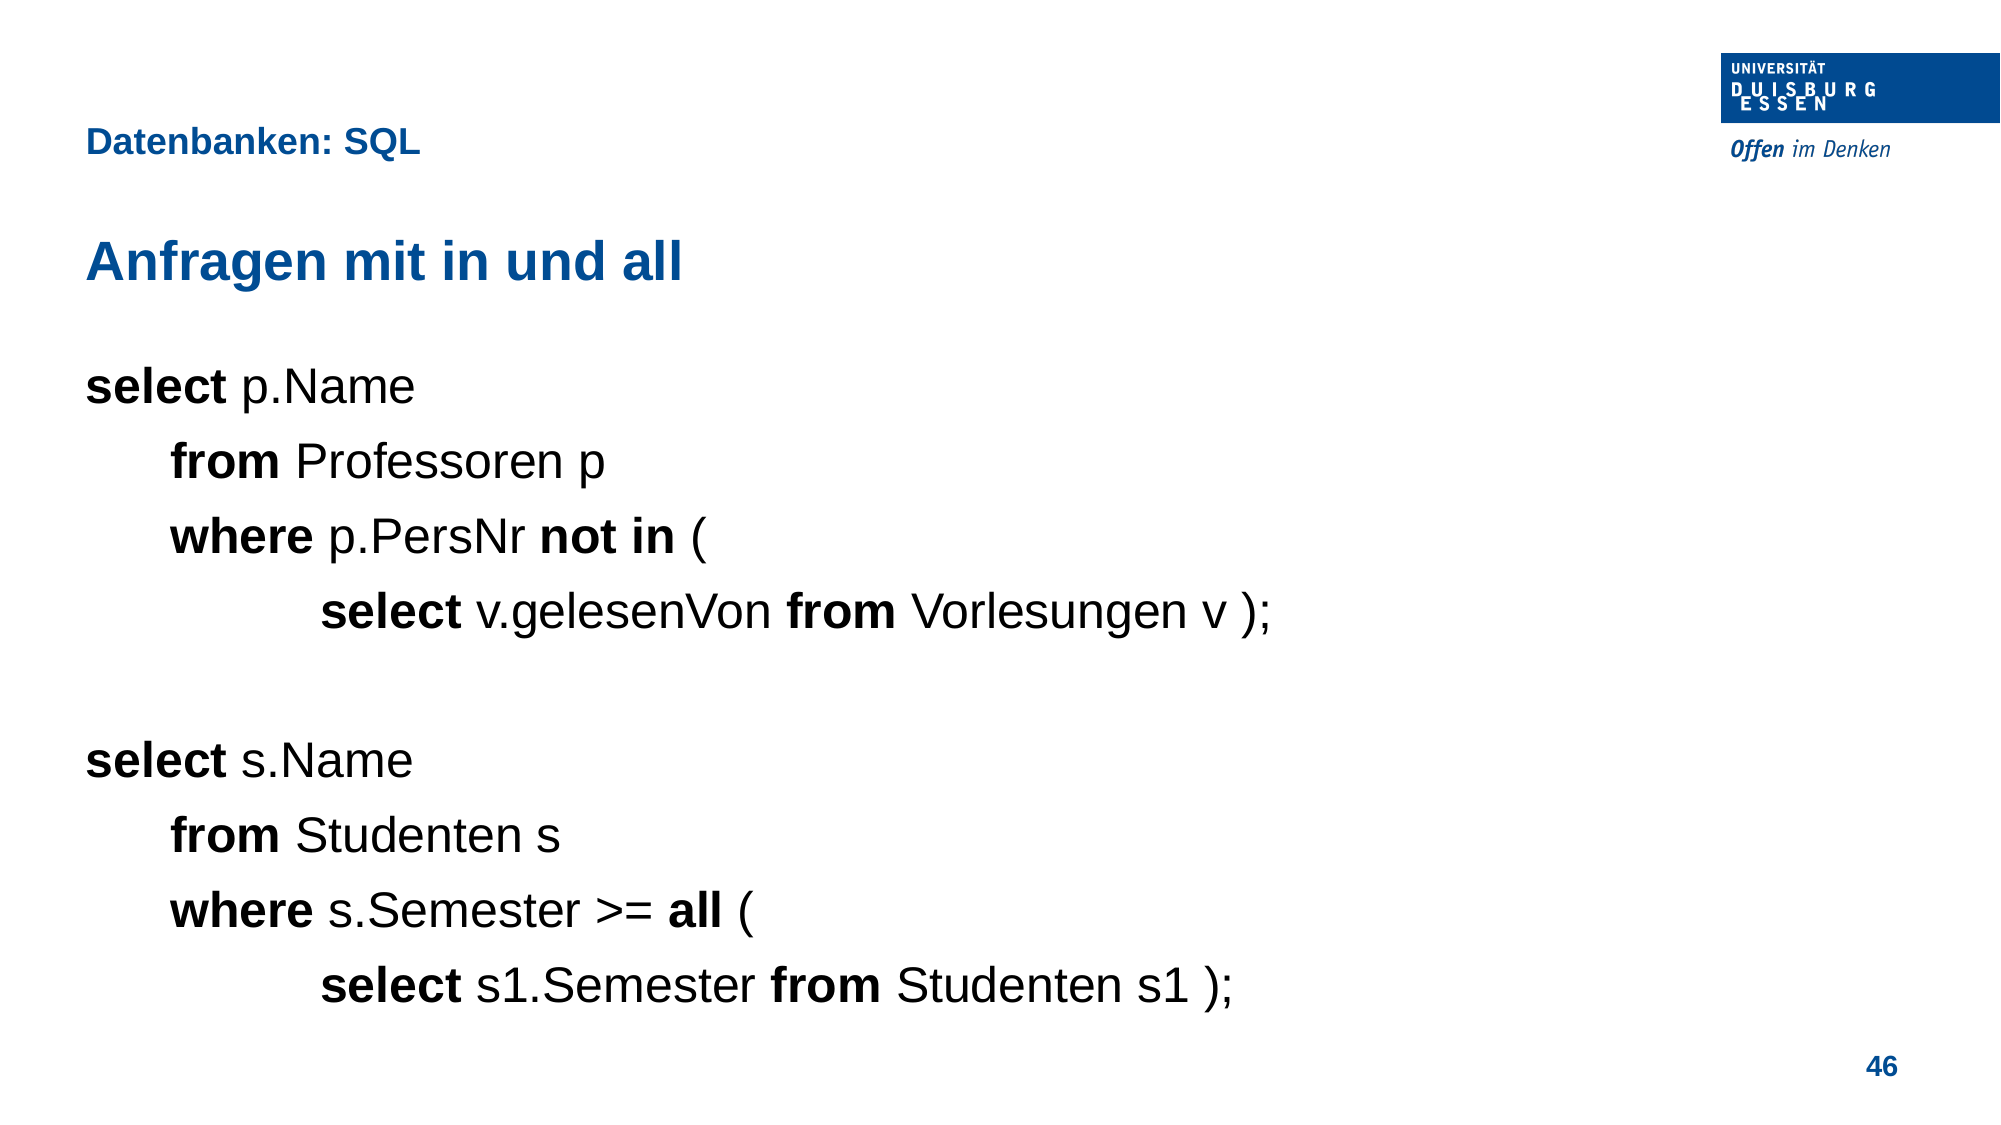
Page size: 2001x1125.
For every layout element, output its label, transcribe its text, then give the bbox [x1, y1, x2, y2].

picture [1721, 53, 2000, 162]
list Anfragen mit in und all [85, 225, 1696, 301]
list Datenbanken: SQL [85, 121, 1696, 163]
slide_number 46 [1677, 1039, 1914, 1081]
list select p.Name from Professoren p where p.PersNr not in ( select v.gelesenVon from Vorlesungen v ); select s.Name from Studenten s where s.Semester >= all ( select s1.Semester from Studenten s1 ); [85, 353, 1914, 1040]
